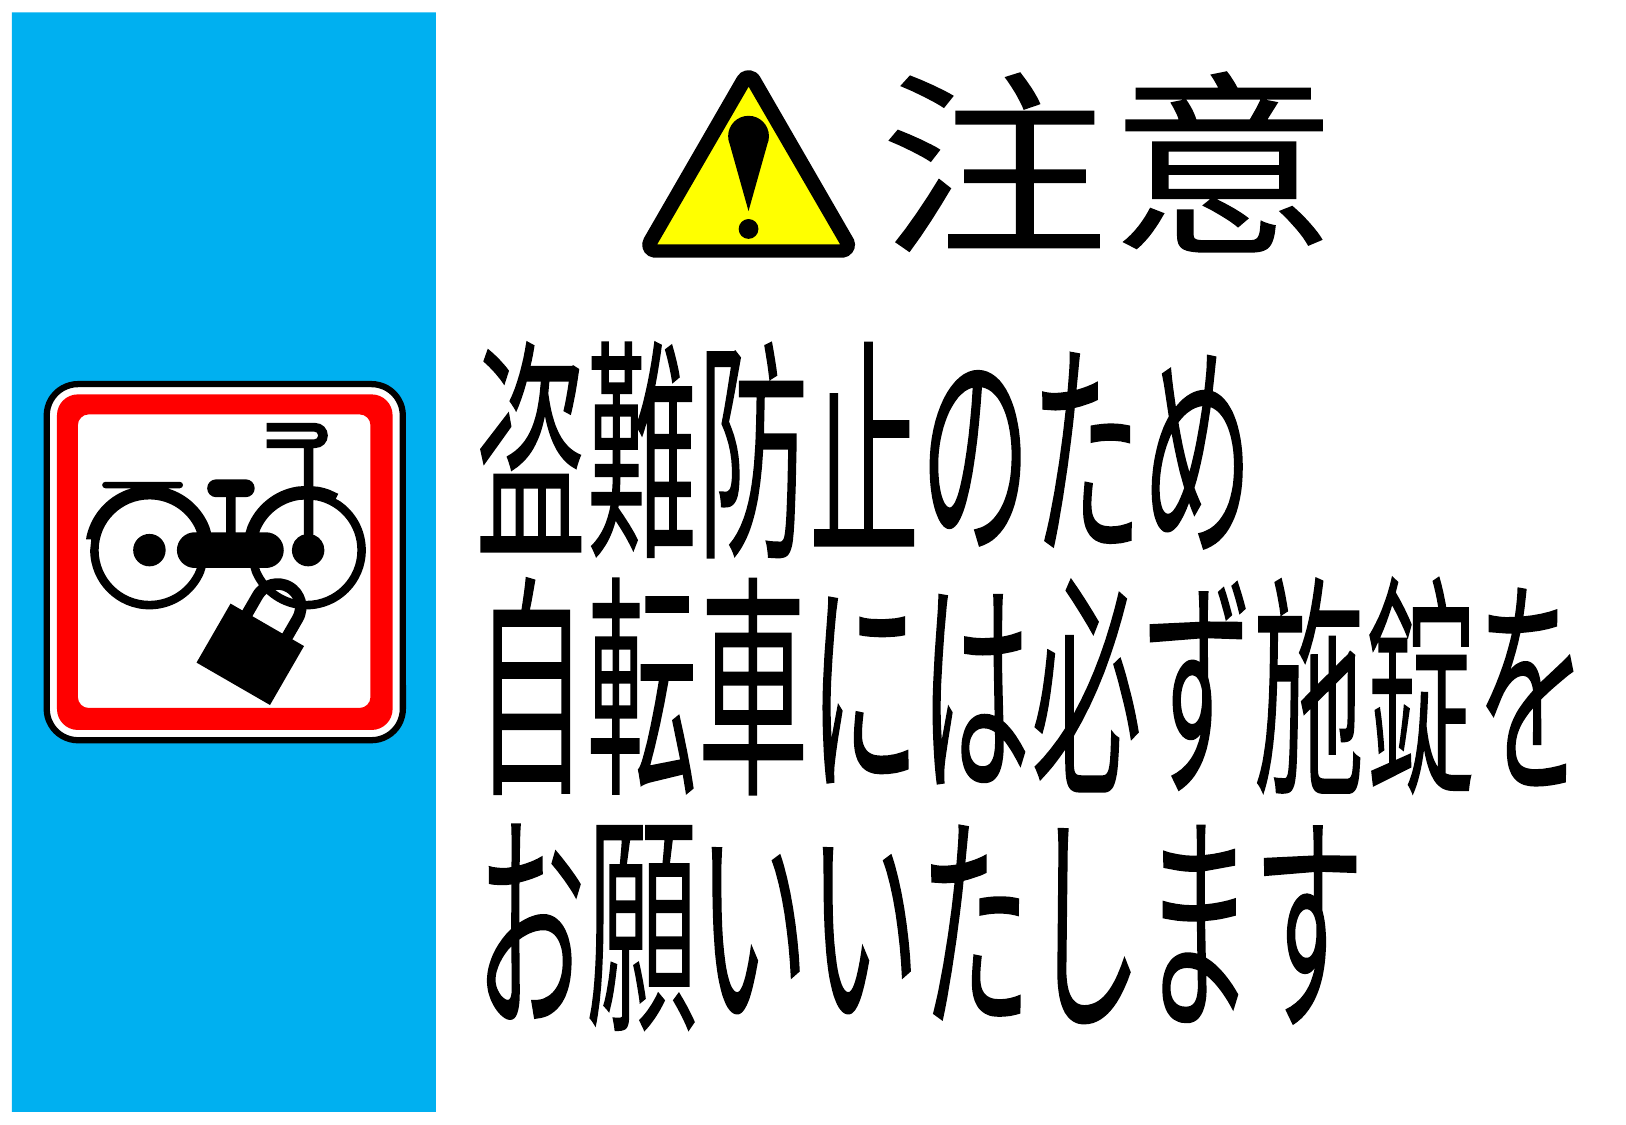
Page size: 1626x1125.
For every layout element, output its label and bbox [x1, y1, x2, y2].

text_box [10, 10, 438, 1114]
text_box [642, 70, 855, 258]
text_box [46, 383, 404, 741]
